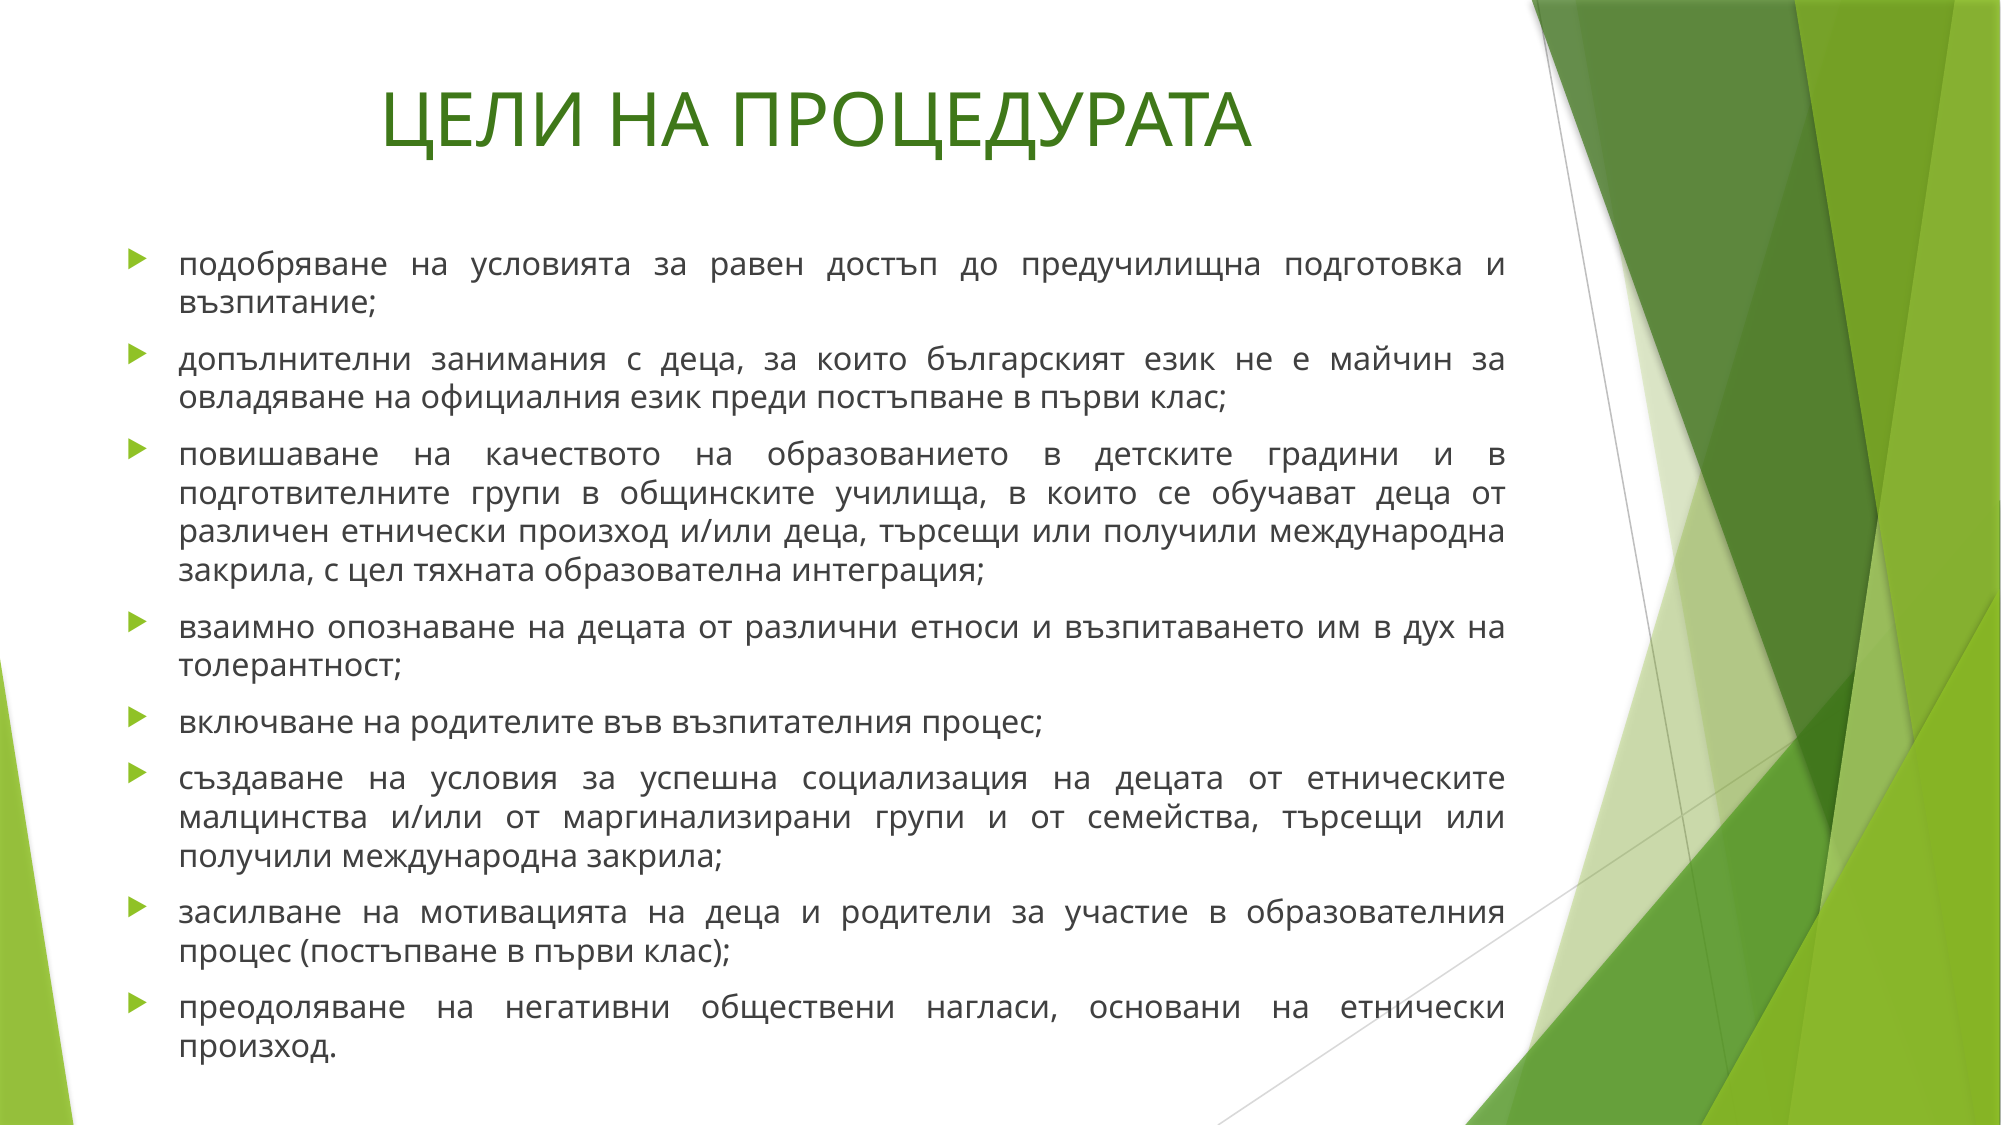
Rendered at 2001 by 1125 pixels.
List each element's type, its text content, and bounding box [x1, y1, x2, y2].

list подобряване на условията за равен достъп до предучилищна подготовка и възпитание; допълнителни занимания с деца, за които българският език не е майчин за овладяване на официалния език преди постъпване в първи клас; повишаване на качеството на образованието в детските градини и в подготвителните групи в общинските училища, в които се обучават деца от различен етнически произход и/или деца, търсещи или получили международна закрила, с цел тяхната образователна интеграция; взаимно опознаване на децата от различни етноси и възпитаването им в дух на толерантност; включване на родителите във възпитателния процес; създаване на условия за успешна социализация на децата от етническите малцинства и/или от маргинализирани групи и от семейства, търсещи или получили международна закрила; засилване на мотивацията на деца и родители за участие в образователния процес (постъпване в първи клас); преодоляване на негативни обществени нагласи, основани на етнически произход. [111, 235, 1522, 1075]
title ЦЕЛИ НА ПРОЦЕДУРАТА [111, 63, 1522, 168]
